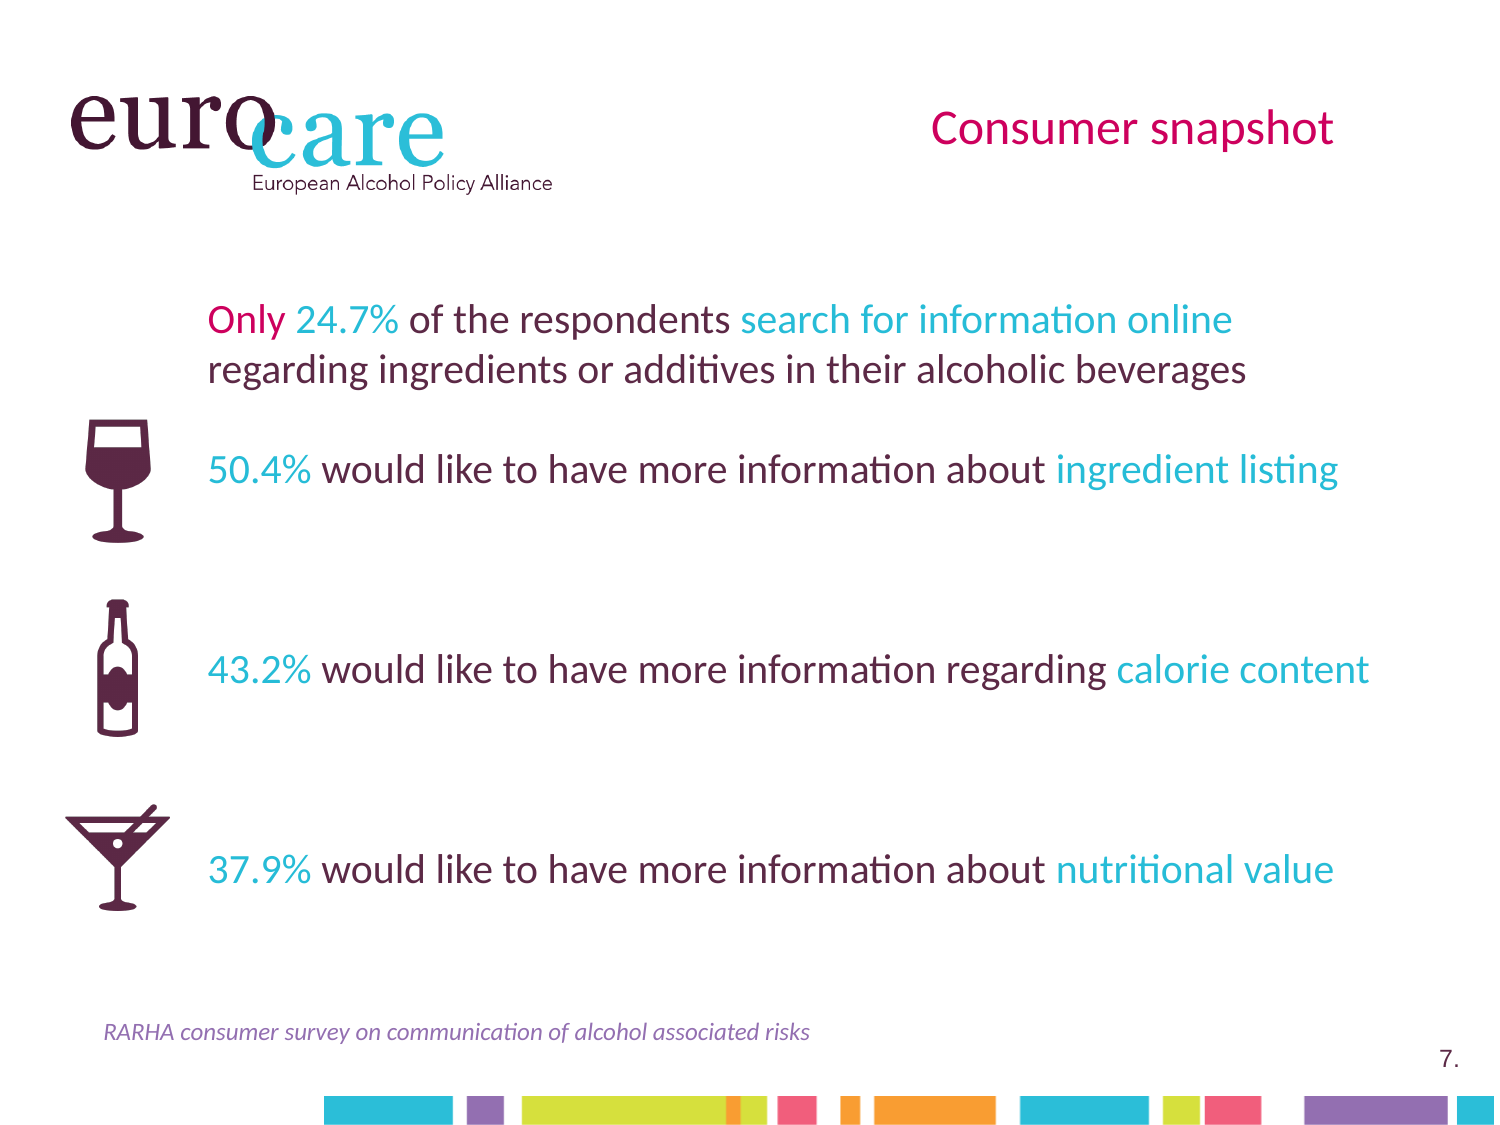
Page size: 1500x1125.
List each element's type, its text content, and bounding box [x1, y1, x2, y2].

picture [42, 592, 194, 744]
picture [42, 403, 194, 554]
picture [71, 96, 552, 195]
title Consumer snapshot [767, 95, 1335, 170]
picture [42, 782, 194, 933]
picture [324, 1096, 1494, 1125]
text_box Only 24.7% of the respondents search for information online regarding ingredients or additives in their alcoholic beverages 50.4% would like to have more information about ingredient listing 43.2% would like to have more information regarding calorie content 37.9% would like to have more information about nutritional value [192, 284, 1389, 995]
text_box RARHA consumer survey on communication of alcohol associated risks [88, 1008, 1357, 1053]
